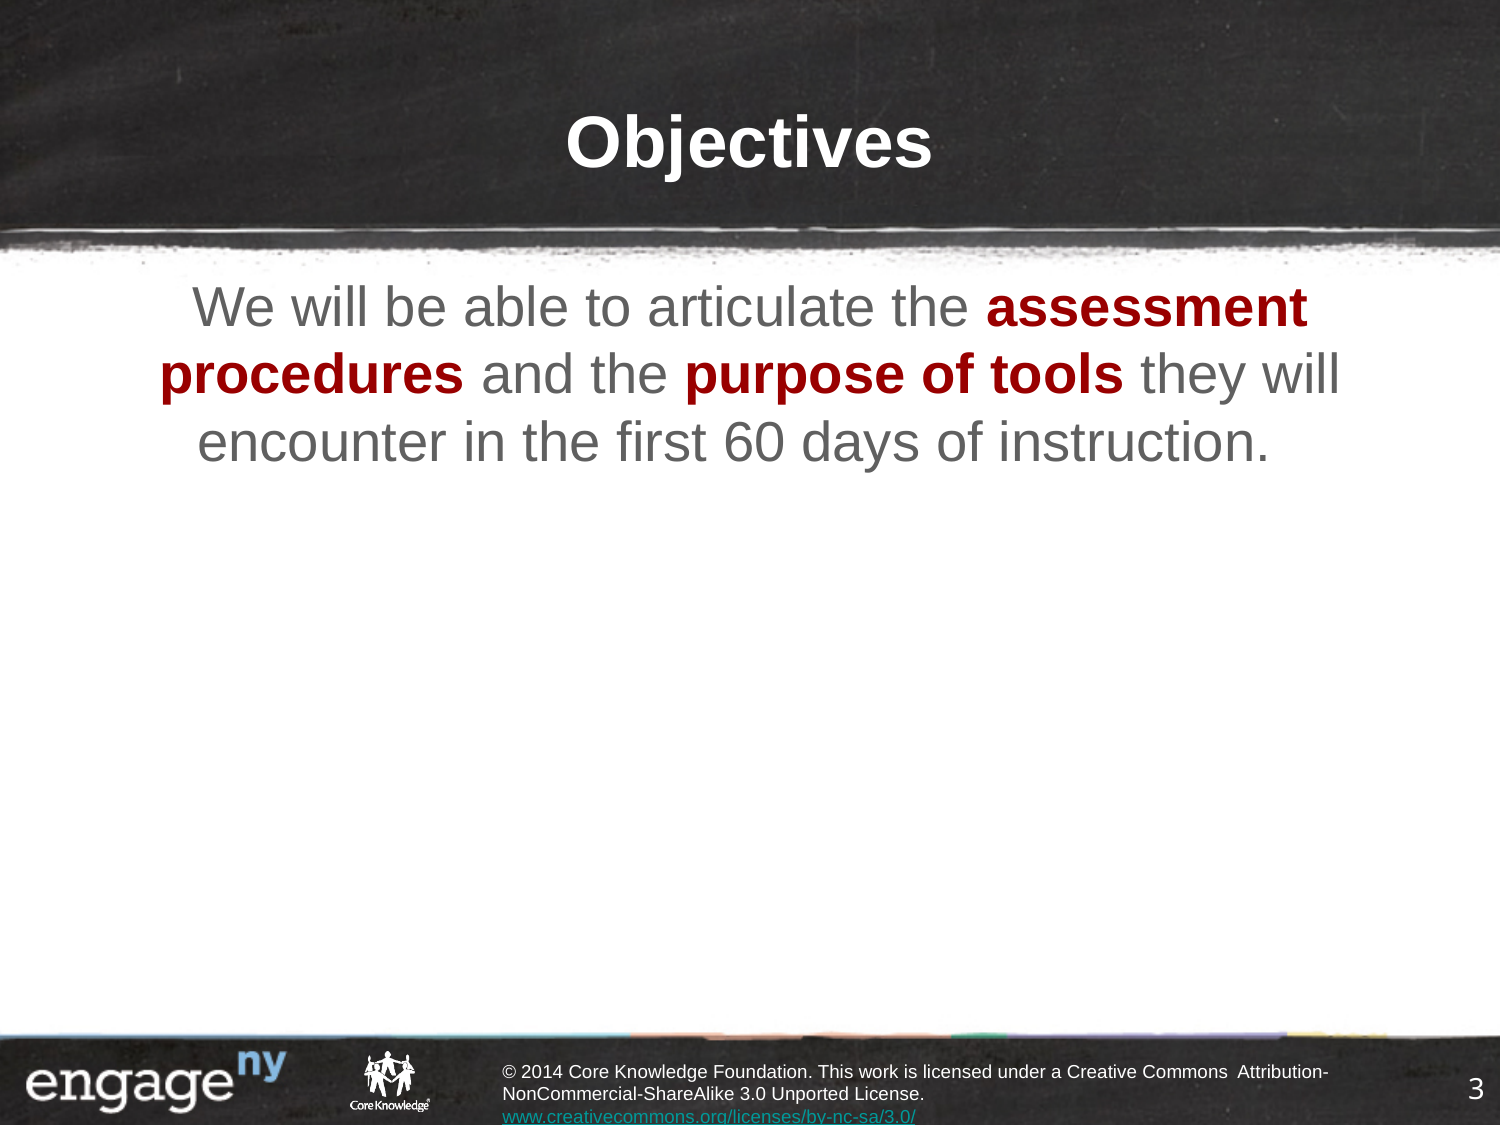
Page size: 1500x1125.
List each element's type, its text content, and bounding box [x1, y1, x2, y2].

title Objectives [75, 45, 1425, 233]
slide_number 3 [1337, 1062, 1500, 1113]
picture [0, 0, 1500, 293]
picture [0, 1003, 1500, 1125]
list We will be able to articulate the assessment procedures and the purpose of tools they will encounter in the first 60 days of instruction. [75, 262, 1425, 1005]
